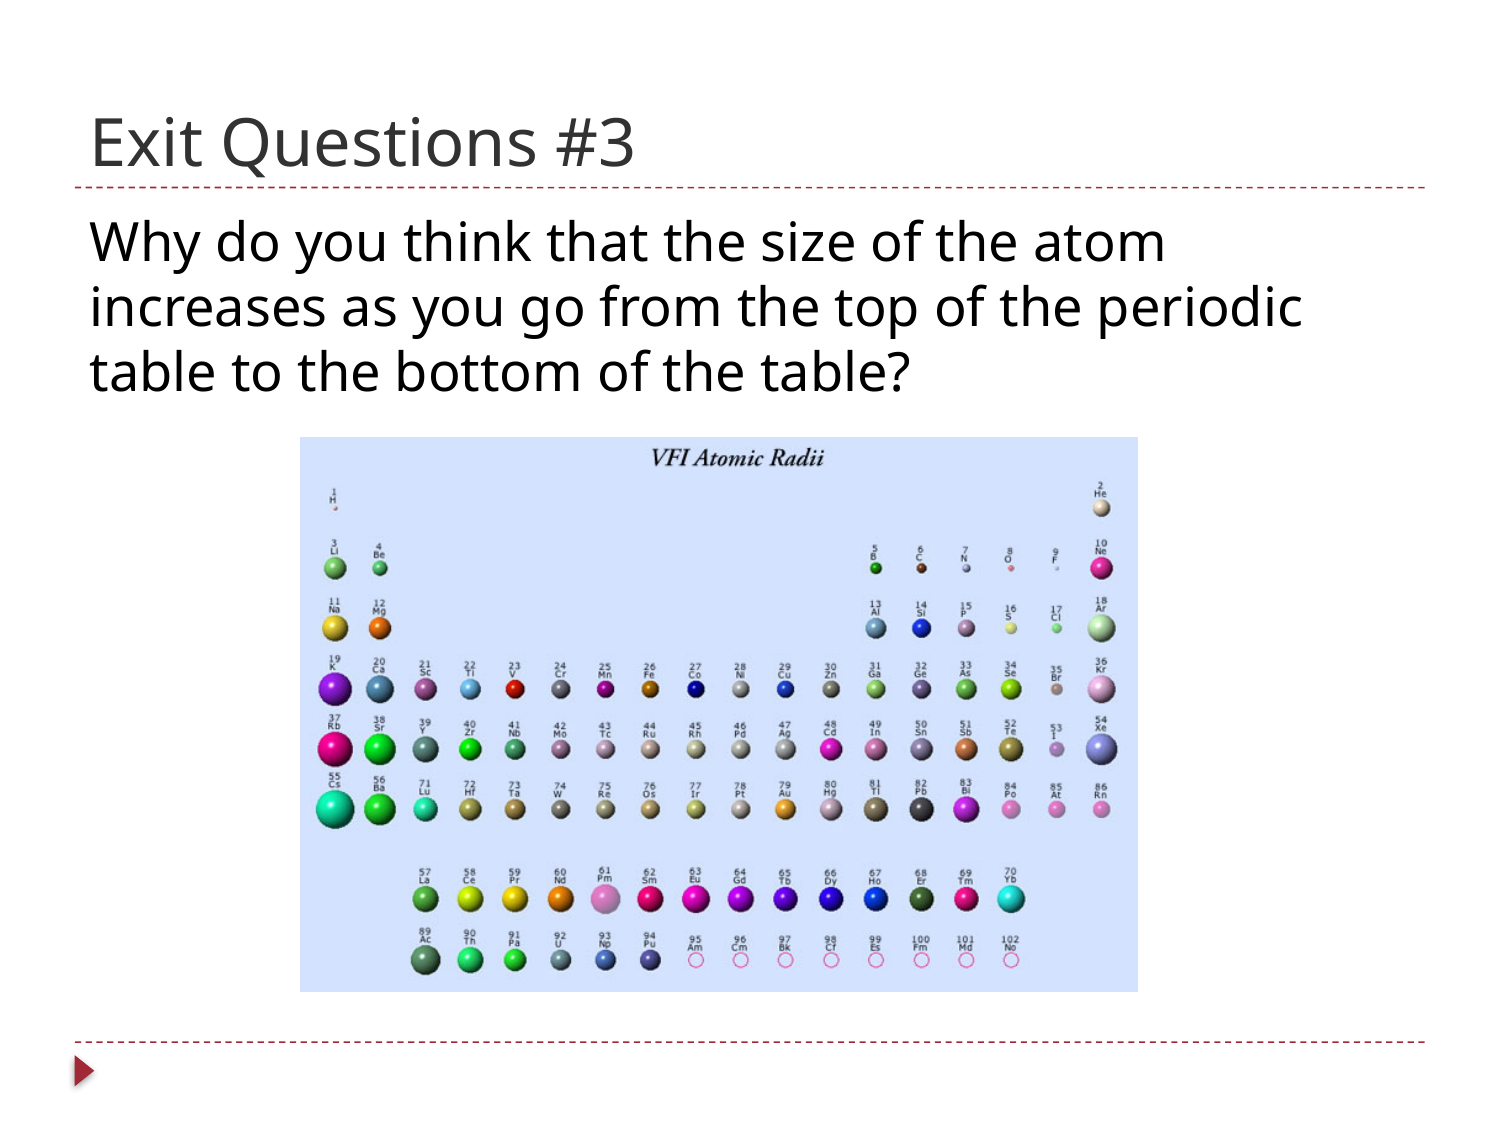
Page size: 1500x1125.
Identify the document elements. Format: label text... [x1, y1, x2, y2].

title Exit Questions #3 [75, 24, 1425, 188]
picture [299, 437, 1138, 992]
list Why do you think that the size of the atom increases as you go from the top of the periodic table to the bottom of the table? [75, 200, 1425, 425]
